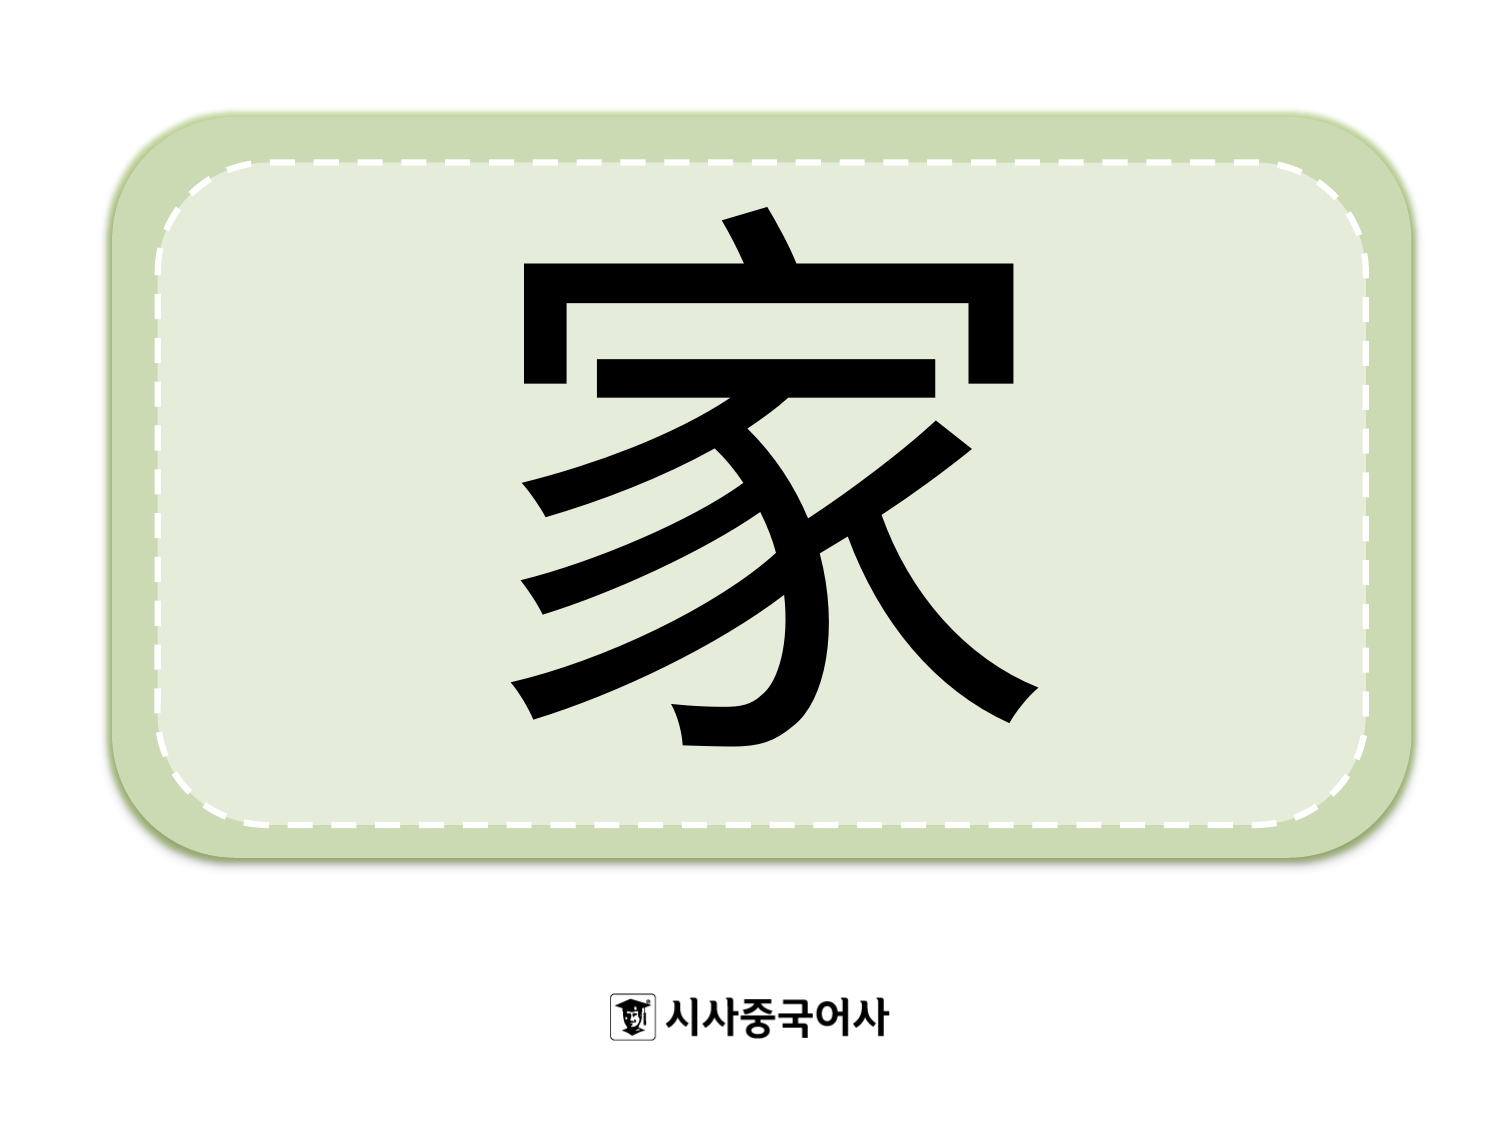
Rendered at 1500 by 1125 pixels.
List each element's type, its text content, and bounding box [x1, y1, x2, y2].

picture [602, 987, 898, 1047]
text_box 家 [162, 137, 1371, 800]
